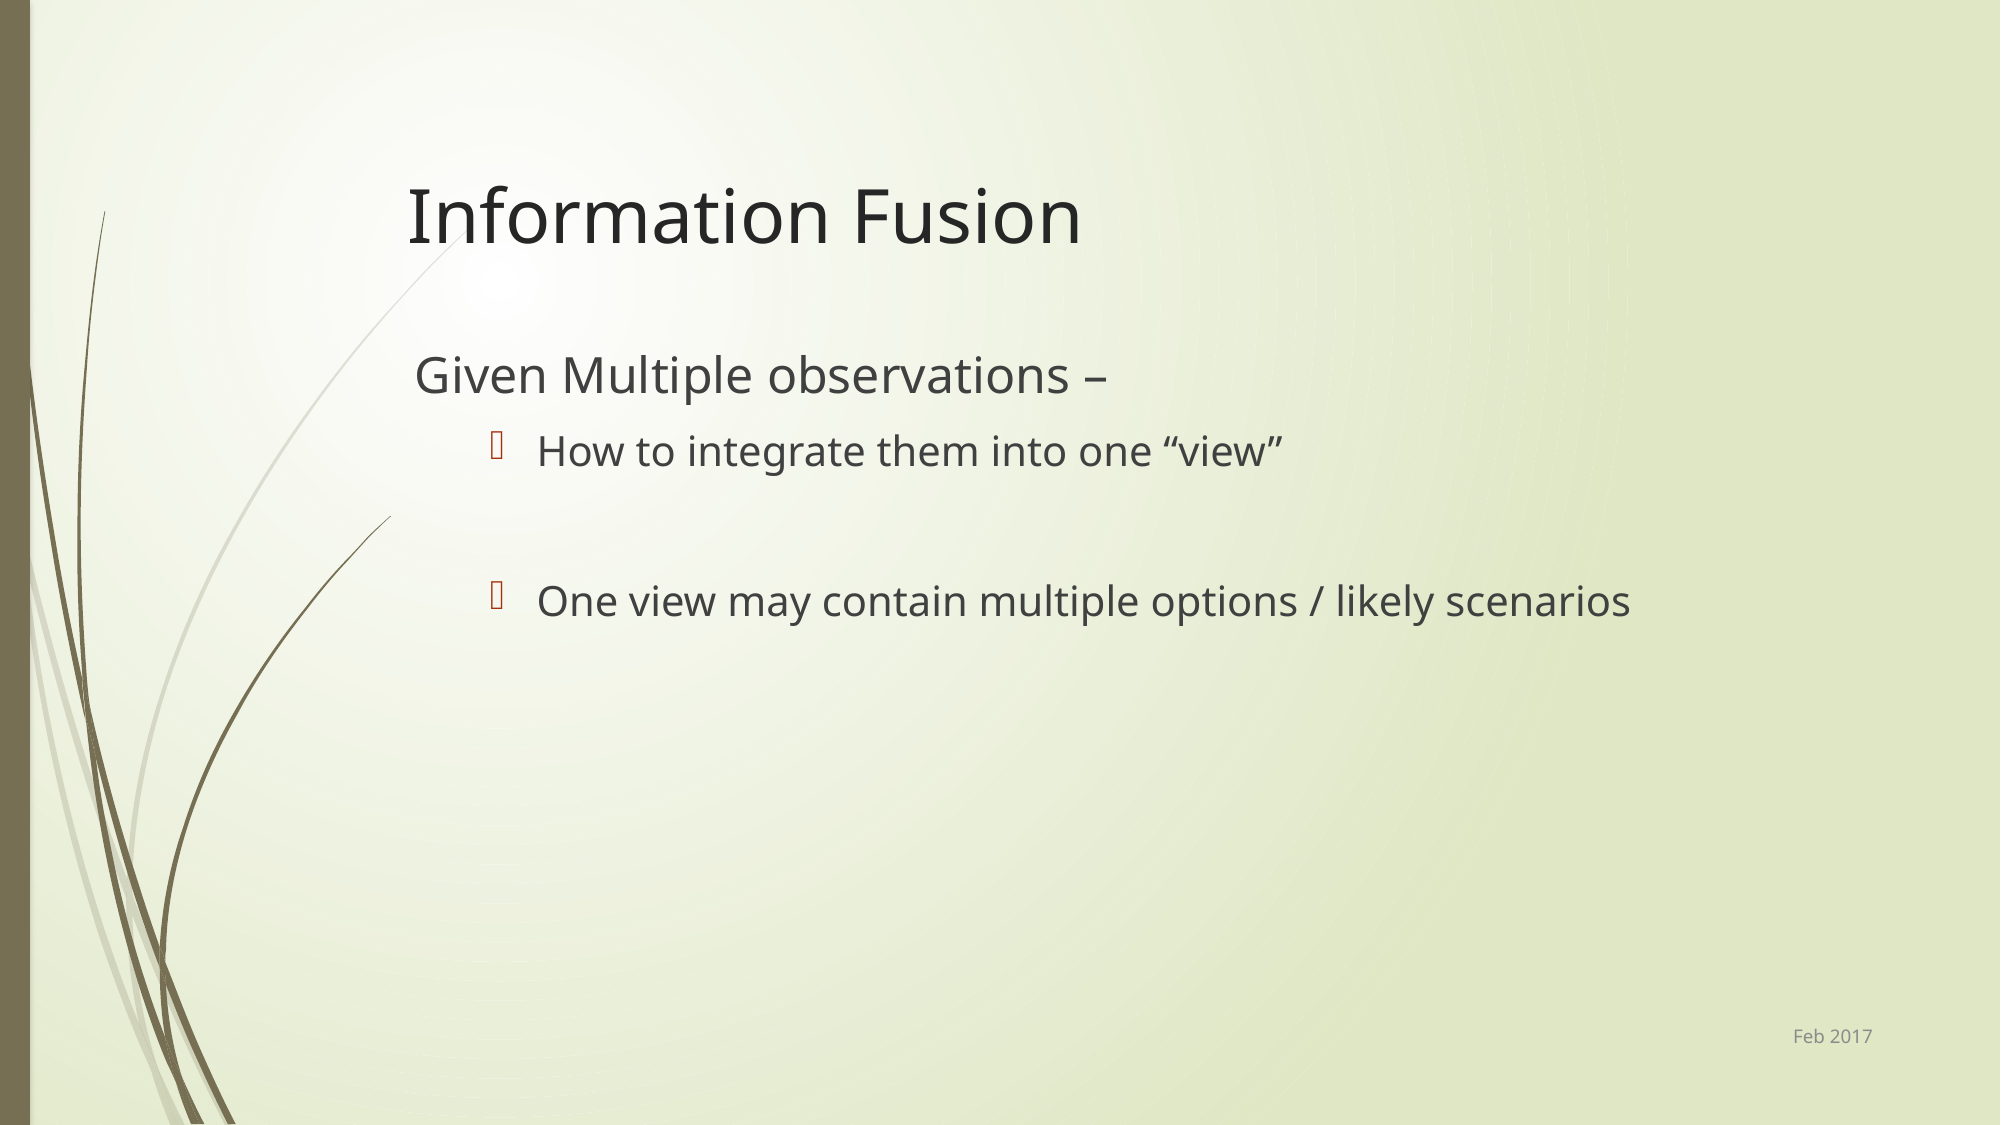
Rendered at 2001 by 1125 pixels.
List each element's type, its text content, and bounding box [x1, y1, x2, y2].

title Information Fusion [392, 141, 1732, 267]
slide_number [1699, 1005, 1888, 1067]
list Given Multiple observations – How to integrate them into one “view” One view may contain multiple options / likely scenarios [399, 335, 1731, 843]
